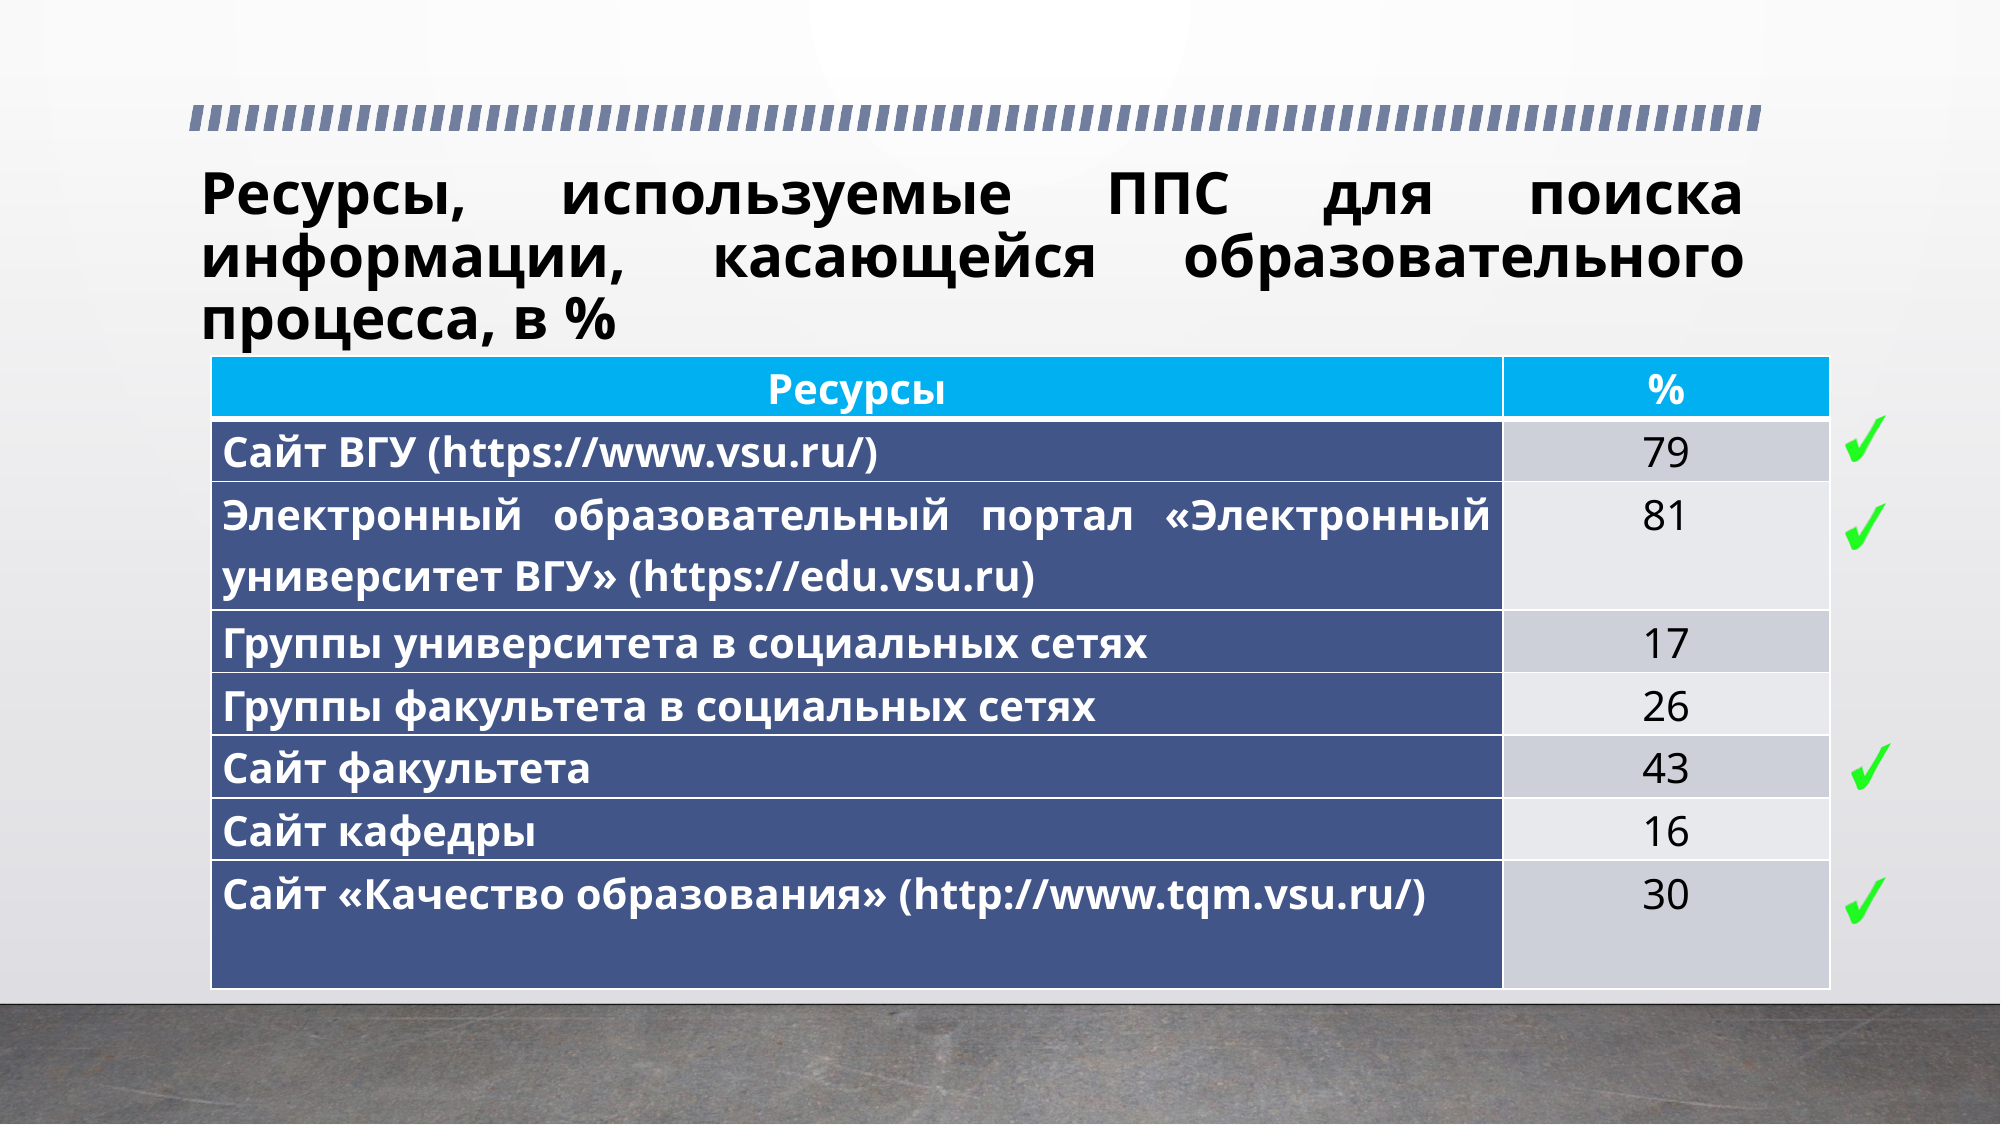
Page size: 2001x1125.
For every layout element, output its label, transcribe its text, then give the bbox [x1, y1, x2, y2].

table_cell Электронный образовательный портал «Электронный университет ВГУ» (https://edu.vsu.ru) [212, 482, 1502, 609]
table_cell 79 [1504, 422, 1829, 481]
table_cell 30 [1504, 861, 1829, 988]
picture [1845, 415, 1887, 463]
table_cell Сайт факультета [212, 736, 1502, 797]
table_cell Сайт кафедры [212, 799, 1502, 859]
table_cell Группы факультета в социальных сетях [212, 673, 1502, 734]
table_header Ресурсы [212, 357, 1502, 416]
table_cell Группы университета в социальных сетях [212, 611, 1502, 672]
table_cell 43 [1504, 736, 1829, 797]
title Ресурсы, используемые ППС для поиска информации, касающейся образовательного процесса, в % [185, 156, 1761, 357]
picture [1845, 503, 1887, 550]
picture [1850, 743, 1892, 791]
table_cell 26 [1504, 673, 1829, 734]
picture [1845, 877, 1887, 924]
table_cell 17 [1504, 611, 1829, 672]
picture [0, 1004, 2000, 1124]
table_cell 81 [1504, 482, 1829, 609]
table_header % [1504, 357, 1829, 416]
table_cell 16 [1504, 799, 1829, 859]
table_cell Сайт ВГУ (https://www.vsu.ru/) [212, 422, 1502, 481]
table_cell Сайт «Качество образования» (http://www.tqm.vsu.ru/) [212, 861, 1502, 988]
